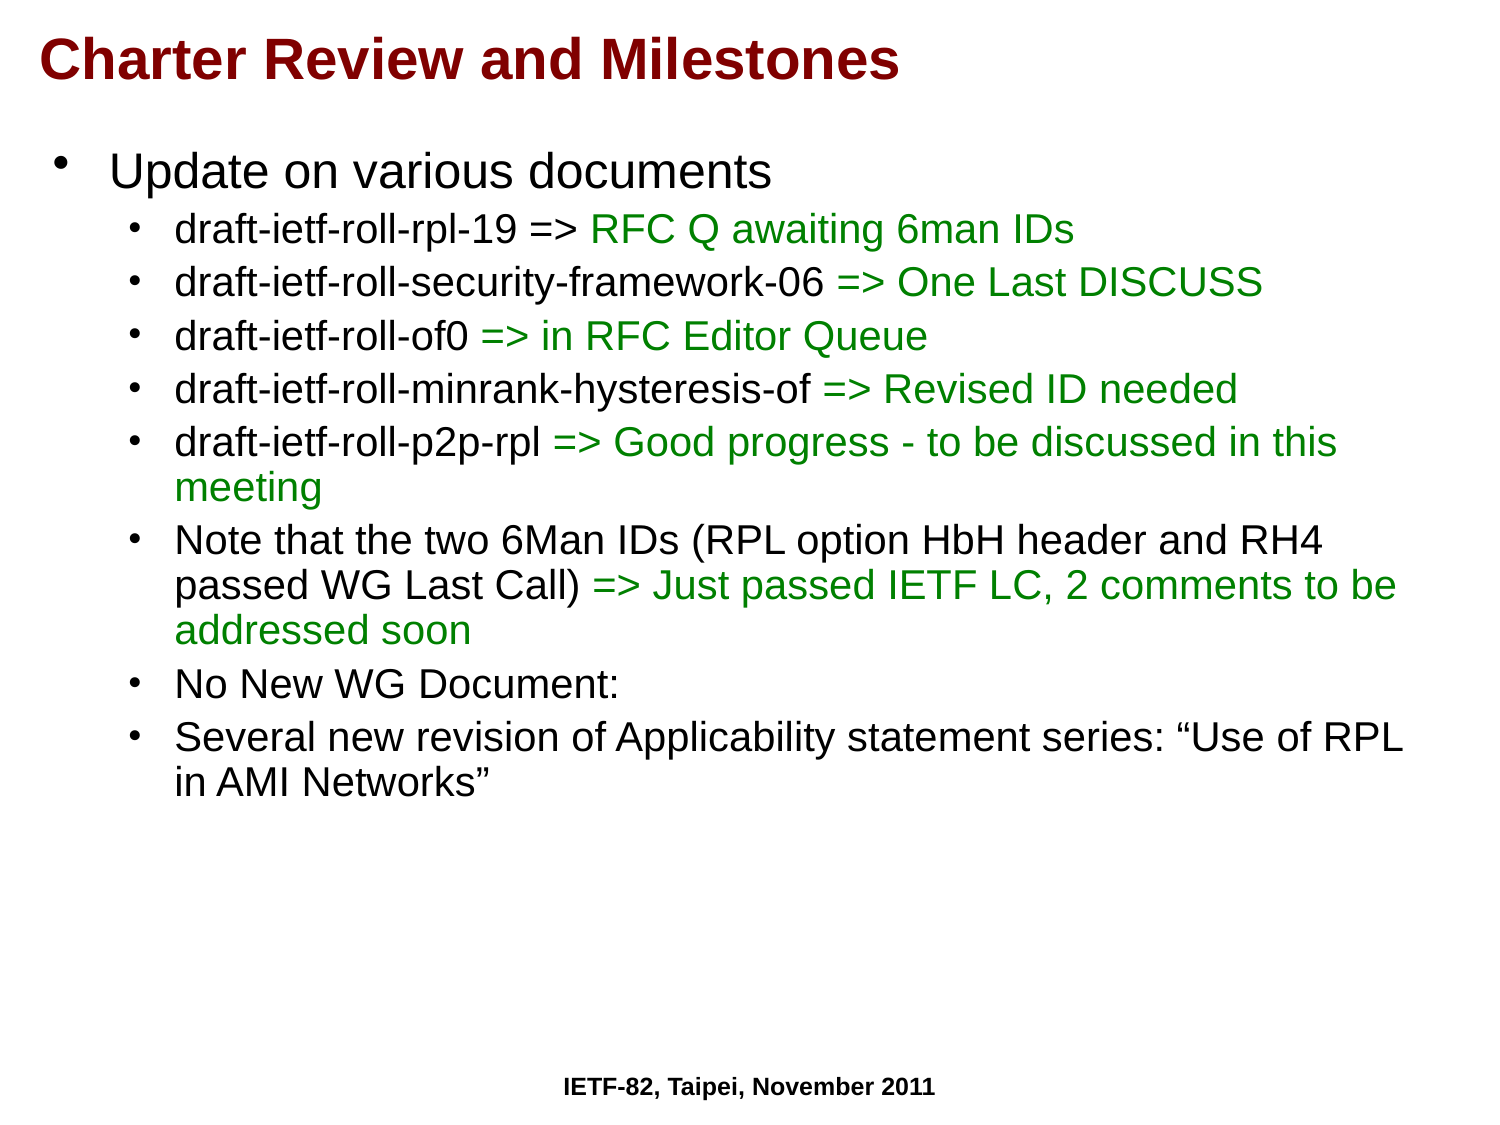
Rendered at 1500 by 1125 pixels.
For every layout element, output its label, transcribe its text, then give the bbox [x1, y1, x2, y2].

footer IETF-82, Taipei, November 2011 [424, 1062, 1075, 1125]
list Update on various documents draft-ietf-roll-rpl-19 => RFC Q awaiting 6man IDs draft-ietf-roll-security-framework-06 => One Last DISCUSS draft-ietf-roll-of0 => in RFC Editor Queue draft-ietf-roll-minrank-hysteresis-of => Revised ID needed draft-ietf-roll-p2p-rpl => Good progress - to be discussed in this meeting Note that the two 6Man IDs (RPL option HbH header and RH4 passed WG Last Call) => Just passed IETF LC, 2 comments to be addressed soon No New WG Document: Several new revision of Applicability statement series: “Use of RPL in AMI Networks” [37, 137, 1438, 926]
title Charter Review and Milestones [24, 0, 1376, 151]
